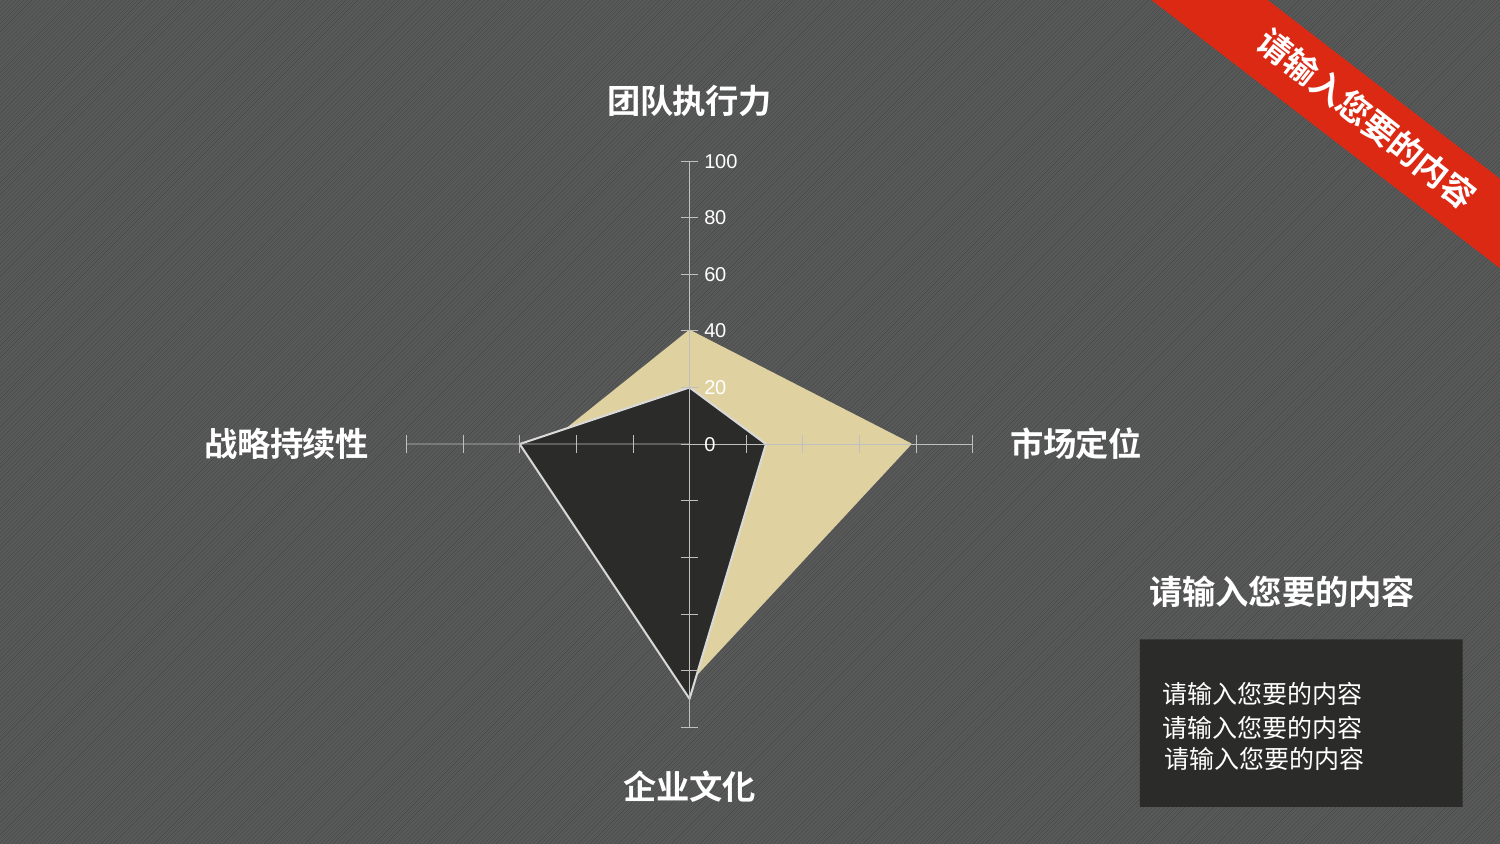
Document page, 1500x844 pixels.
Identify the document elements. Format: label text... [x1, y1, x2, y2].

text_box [1139, 639, 1463, 808]
text_box 请输入您要的内容 [1219, 563, 1500, 619]
text_box 请输入您要的内容 [1234, 4, 1500, 258]
text_box [1147, 0, 1500, 271]
chart [159, 39, 1215, 844]
